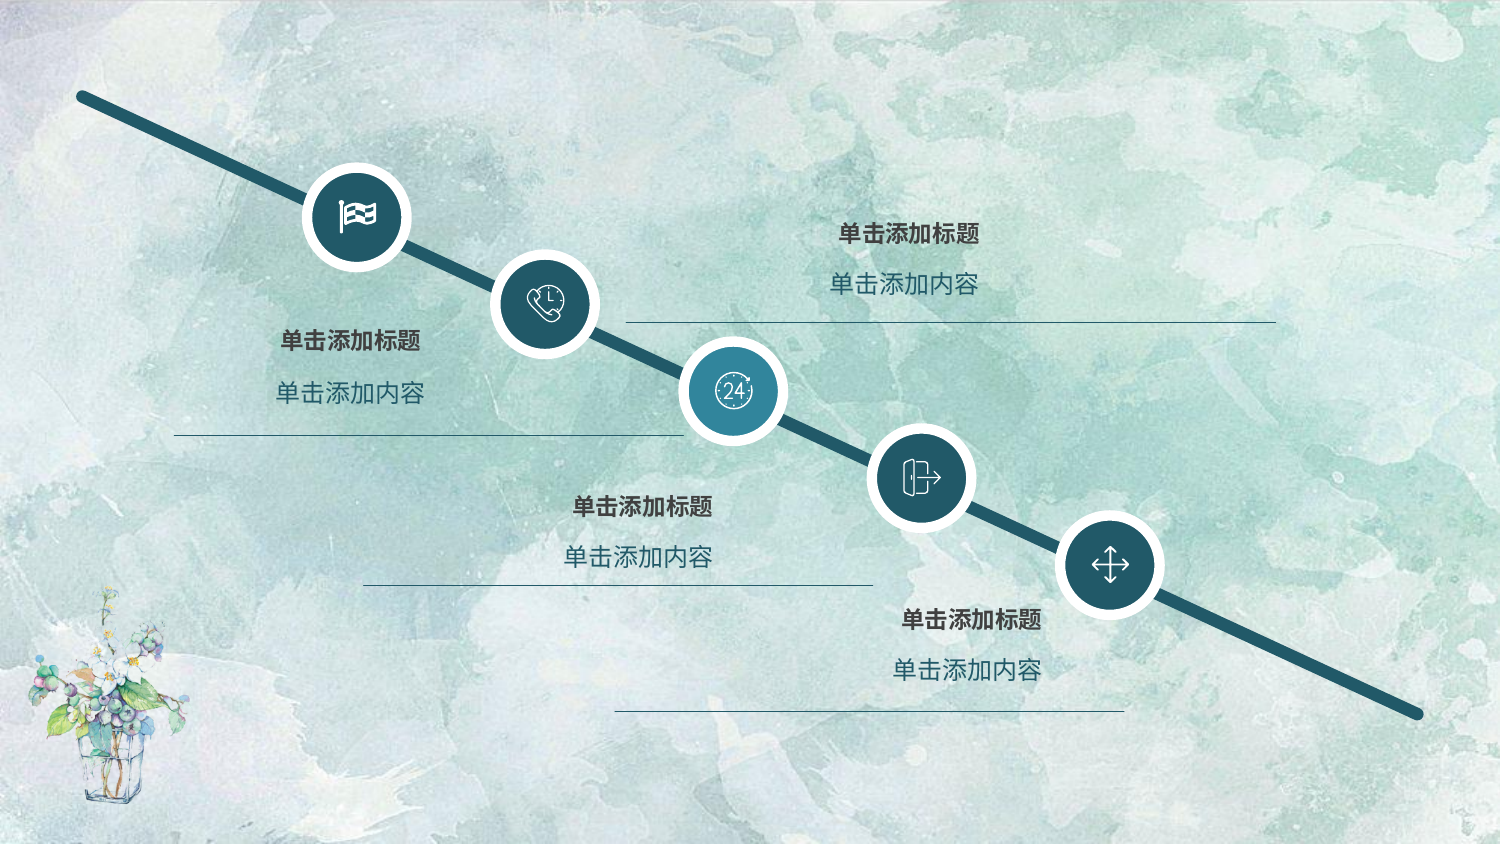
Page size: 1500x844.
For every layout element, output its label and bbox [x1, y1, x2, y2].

text_box [790, 597, 1058, 687]
text_box [169, 318, 684, 436]
picture [0, 0, 1500, 844]
text_box [363, 484, 874, 586]
text_box [82, 96, 1418, 715]
text_box [625, 211, 1276, 323]
